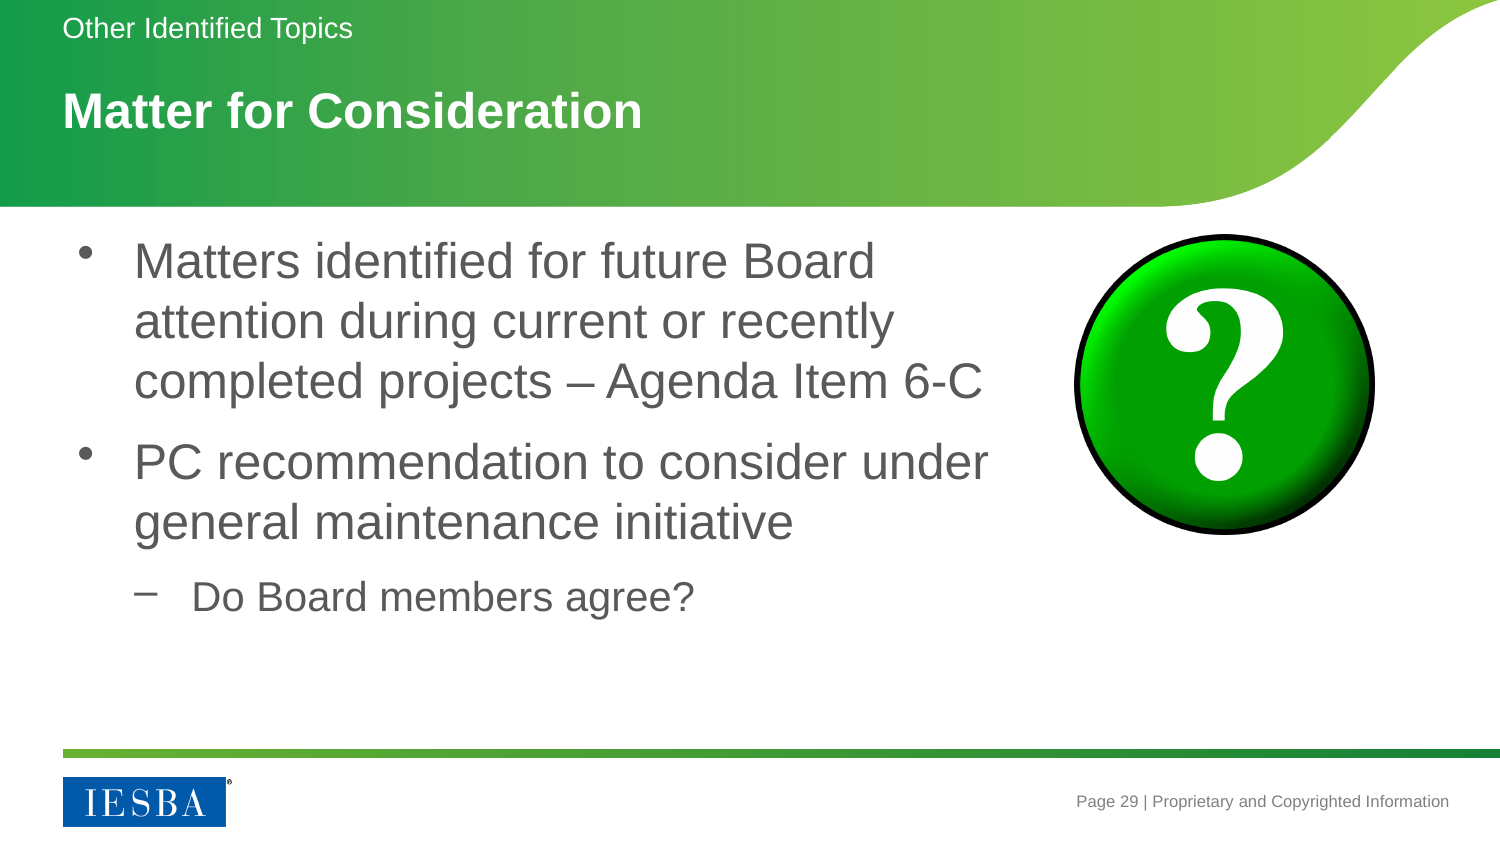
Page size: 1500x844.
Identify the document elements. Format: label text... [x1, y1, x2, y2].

subtitle Other Identified Topics [62, 9, 688, 47]
title Matter for Consideration [62, 75, 1300, 142]
picture [1074, 234, 1376, 535]
list Matters identified for future Board attention during current or recently completed projects – Agenda Item 6-C PC recommendation to consider under general maintenance initiative Do Board members agree? [62, 220, 1050, 747]
picture [63, 777, 232, 827]
picture [0, 0, 1500, 207]
